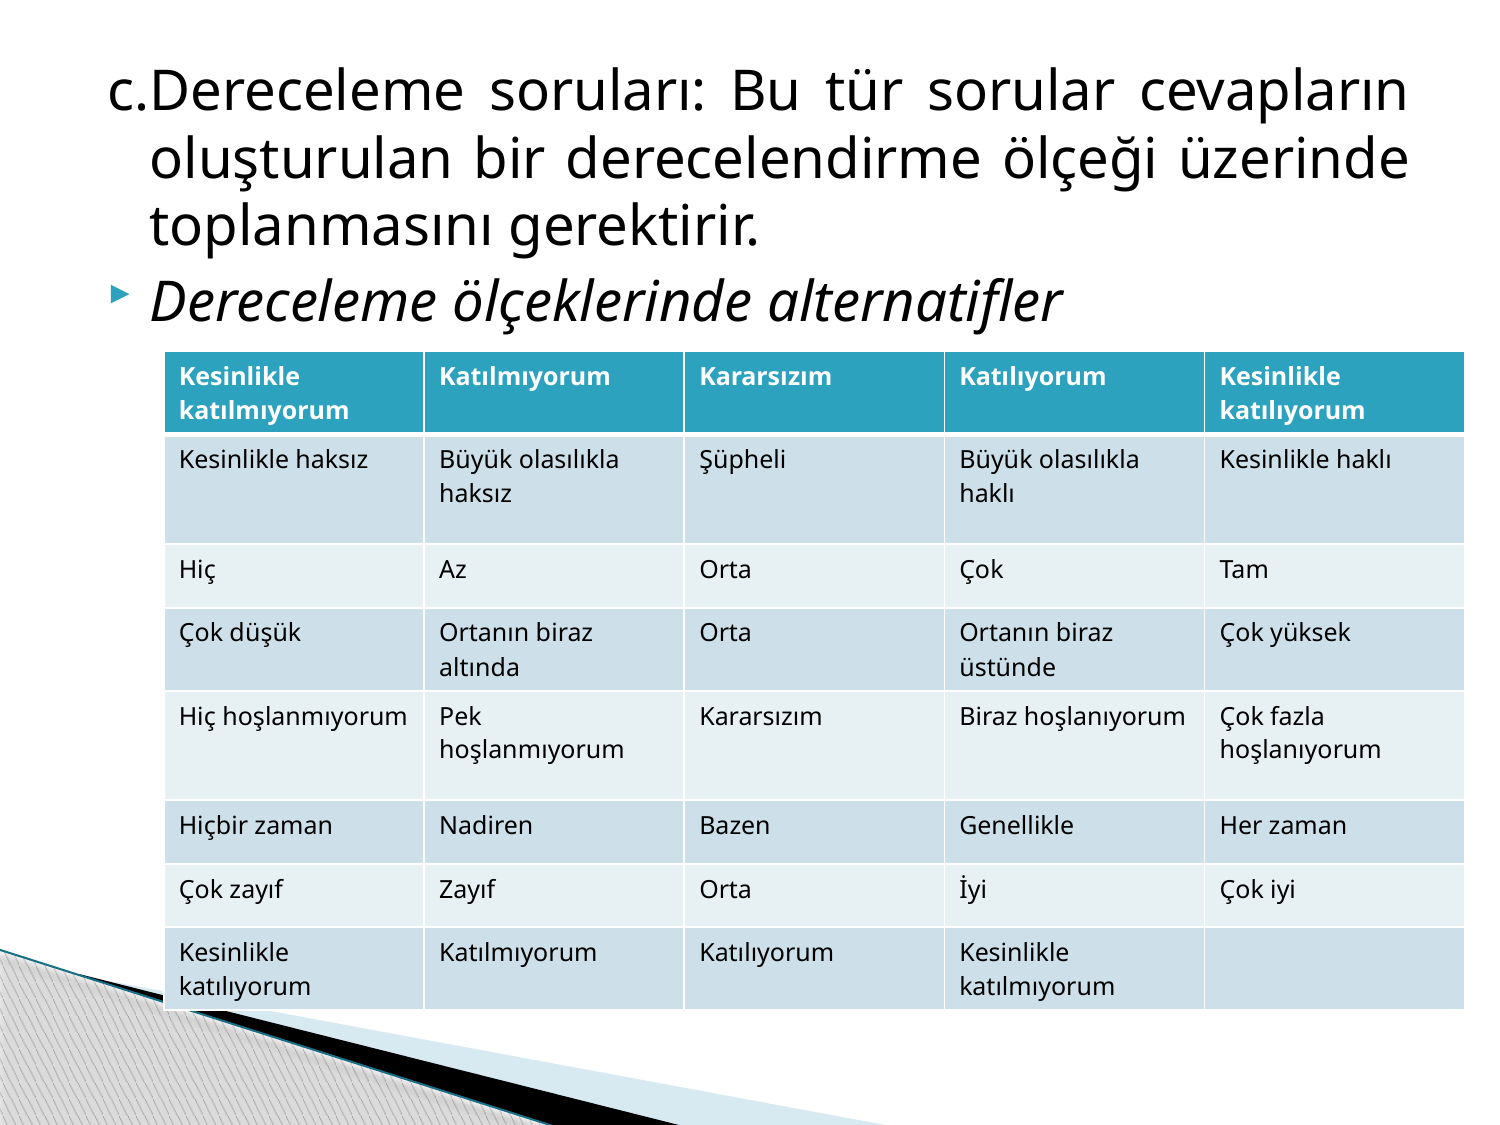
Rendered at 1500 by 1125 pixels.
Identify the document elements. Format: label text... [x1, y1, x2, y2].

table_cell Hiçbir zaman [165, 801, 423, 863]
table_cell Büyük olasılıkla haklı [945, 437, 1204, 543]
table_cell Çok [945, 545, 1204, 607]
table_cell Katılmıyorum [425, 928, 683, 1009]
table_cell Ortanın biraz altında [425, 609, 683, 690]
table_cell Zayıf [425, 865, 683, 926]
table_cell Nadiren [425, 801, 683, 863]
table_cell Kesinlikle haksız [165, 437, 423, 543]
table_cell Orta [685, 545, 944, 607]
table_cell Kesinlikle katılıyorum [165, 928, 423, 1009]
table_cell Bazen [685, 801, 944, 863]
table_header Katılmıyorum [425, 352, 683, 432]
table_cell Hiç hoşlanmıyorum [165, 692, 423, 799]
table_cell Biraz hoşlanıyorum [945, 692, 1204, 799]
table_header Kararsızım [685, 352, 944, 432]
table_cell Kesinlikle haklı [1205, 437, 1464, 543]
table_cell Büyük olasılıkla haksız [425, 437, 683, 543]
list c.Dereceleme soruları: Bu tür sorular cevapların oluşturulan bir derecelendirme ölçeği üzerinde toplanmasını gerektirir. Dereceleme ölçeklerinde alternatifler [75, 46, 1425, 986]
table_cell Çok iyi [1205, 865, 1464, 926]
table_cell Orta [685, 609, 944, 690]
table_cell Katılıyorum [685, 928, 944, 1009]
table_cell İyi [945, 865, 1204, 926]
table_cell Çok düşük [165, 609, 423, 690]
table_cell Ortanın biraz üstünde [945, 609, 1204, 690]
table_cell Genellikle [945, 801, 1204, 863]
table_cell Az [425, 545, 683, 607]
table_cell Hiç [165, 545, 423, 607]
table_cell Pek hoşlanmıyorum [425, 692, 683, 799]
table_header Kesinlikle katılıyorum [1205, 352, 1464, 432]
table_cell [1205, 928, 1464, 1009]
table_cell Çok yüksek [1205, 609, 1464, 690]
table_cell Tam [1205, 545, 1464, 607]
table_header Katılıyorum [945, 352, 1204, 432]
table_cell Çok zayıf [165, 865, 423, 926]
table_cell Her zaman [1205, 801, 1464, 863]
table_cell Orta [685, 865, 944, 926]
table_cell Kararsızım [685, 692, 944, 799]
table_cell Şüpheli [685, 437, 944, 543]
table_cell Kesinlikle katılmıyorum [945, 928, 1204, 1009]
table_header Kesinlikle katılmıyorum [165, 352, 423, 432]
table_cell Çok fazla hoşlanıyorum [1205, 692, 1464, 799]
